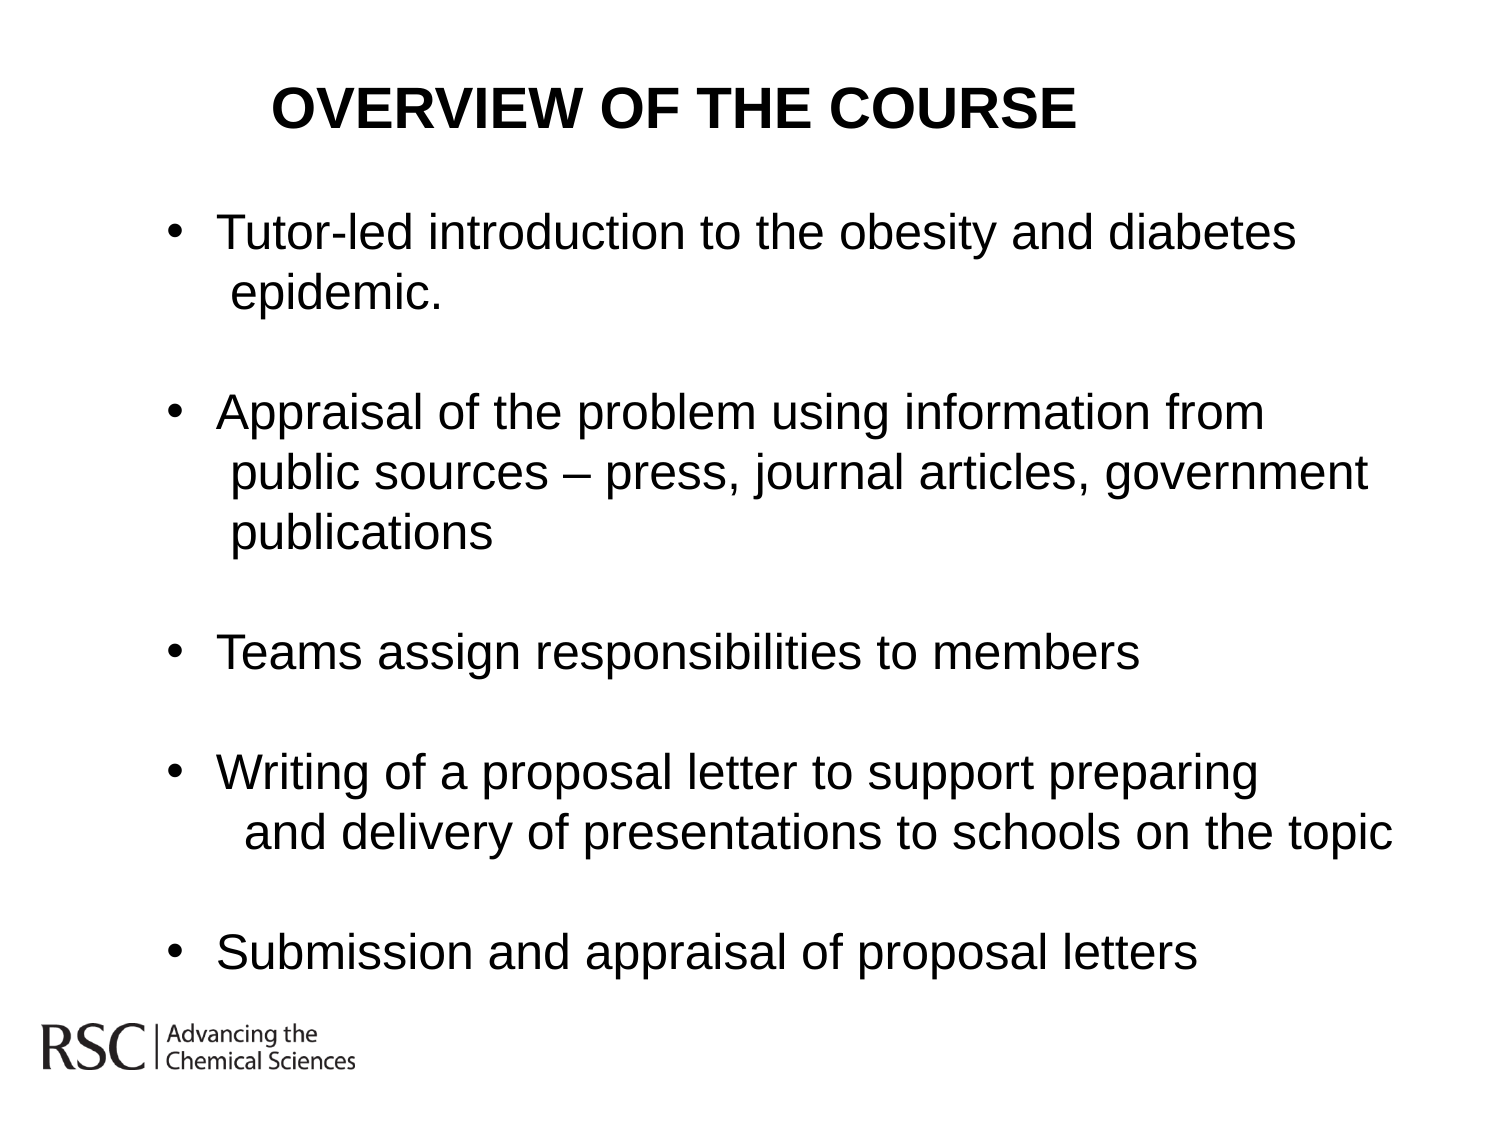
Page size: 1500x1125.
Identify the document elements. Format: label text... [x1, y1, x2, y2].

picture [41, 1022, 356, 1070]
text_box OVERVIEW OF THE COURSE [256, 62, 1093, 148]
text_box Tutor-led introduction to the obesity and diabetes epidemic. Appraisal of the problem using information from public sources – press, journal articles, government publications Teams assign responsibilities to members Writing of a proposal letter to support preparing and delivery of presentations to schools on the topic Submission and appraisal of proposal letters [112, 192, 1500, 988]
